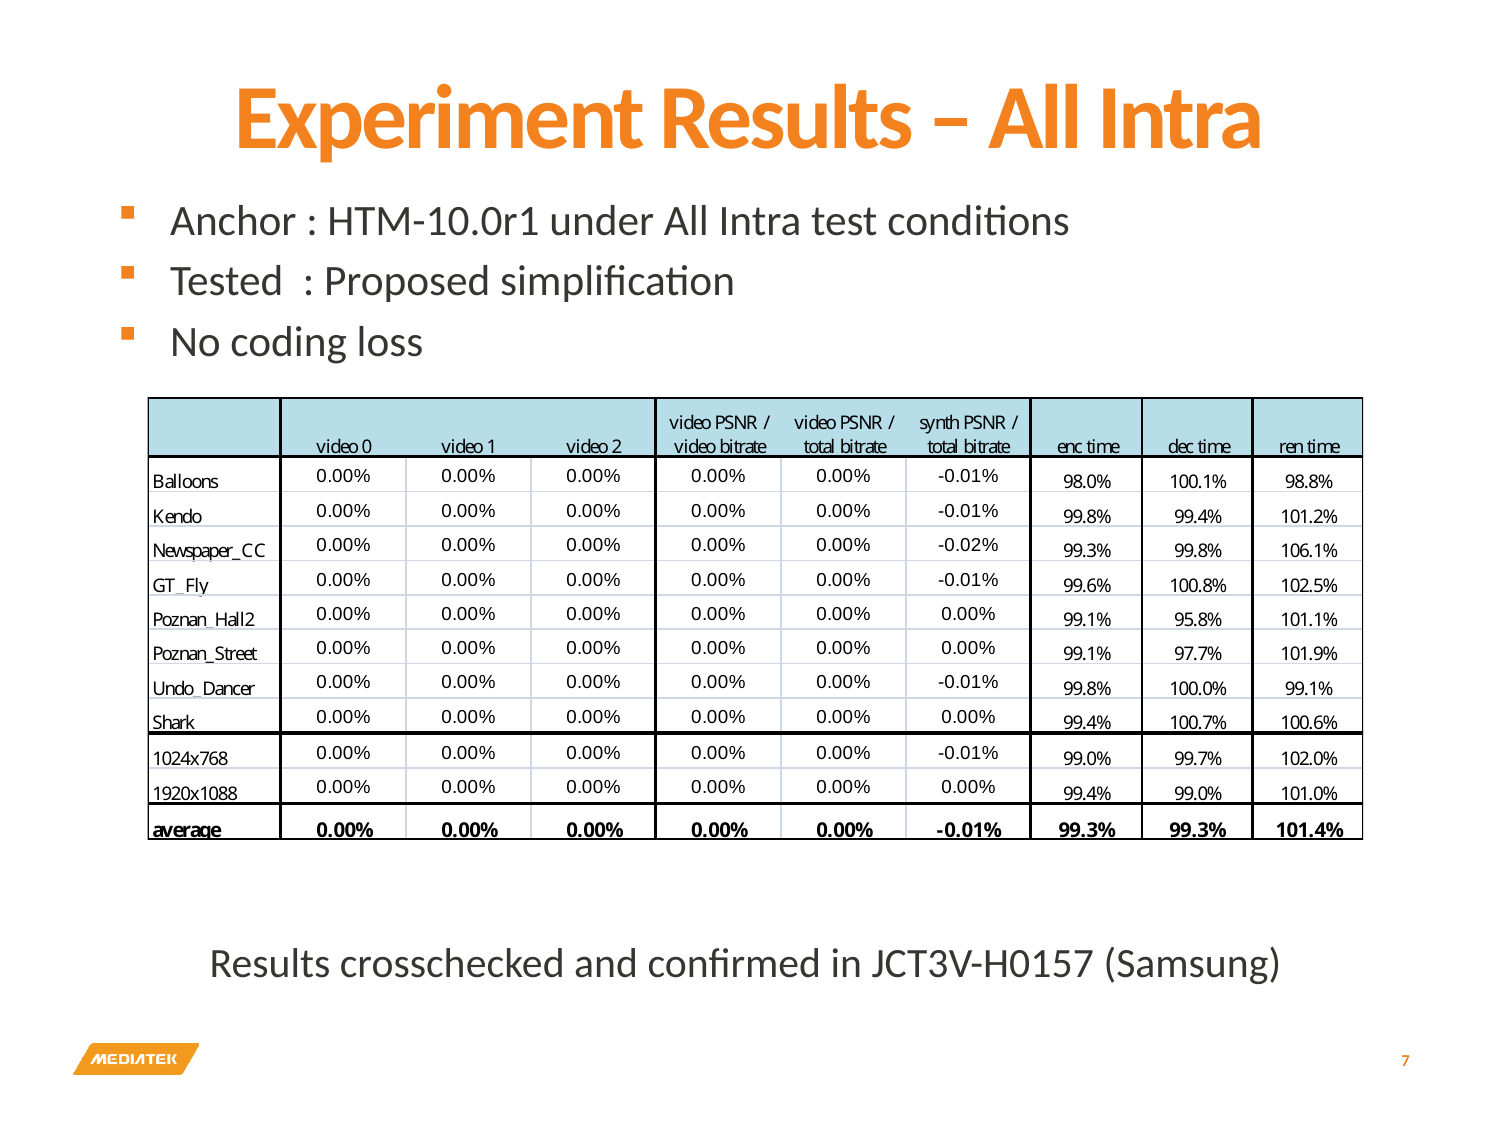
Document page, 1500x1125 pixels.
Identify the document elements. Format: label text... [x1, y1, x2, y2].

title Experiment Results – All Intra [75, 70, 1425, 287]
picture [73, 1043, 199, 1075]
text_box Results crosschecked and confirmed in JCT3V-H0157 (Samsung) [194, 928, 1341, 994]
list Anchor : HTM-10.0r1 under All Intra test conditions Tested : Proposed simplification No coding loss [102, 287, 1425, 374]
slide_number 7 [1251, 1029, 1425, 1090]
picture [147, 396, 1365, 842]
